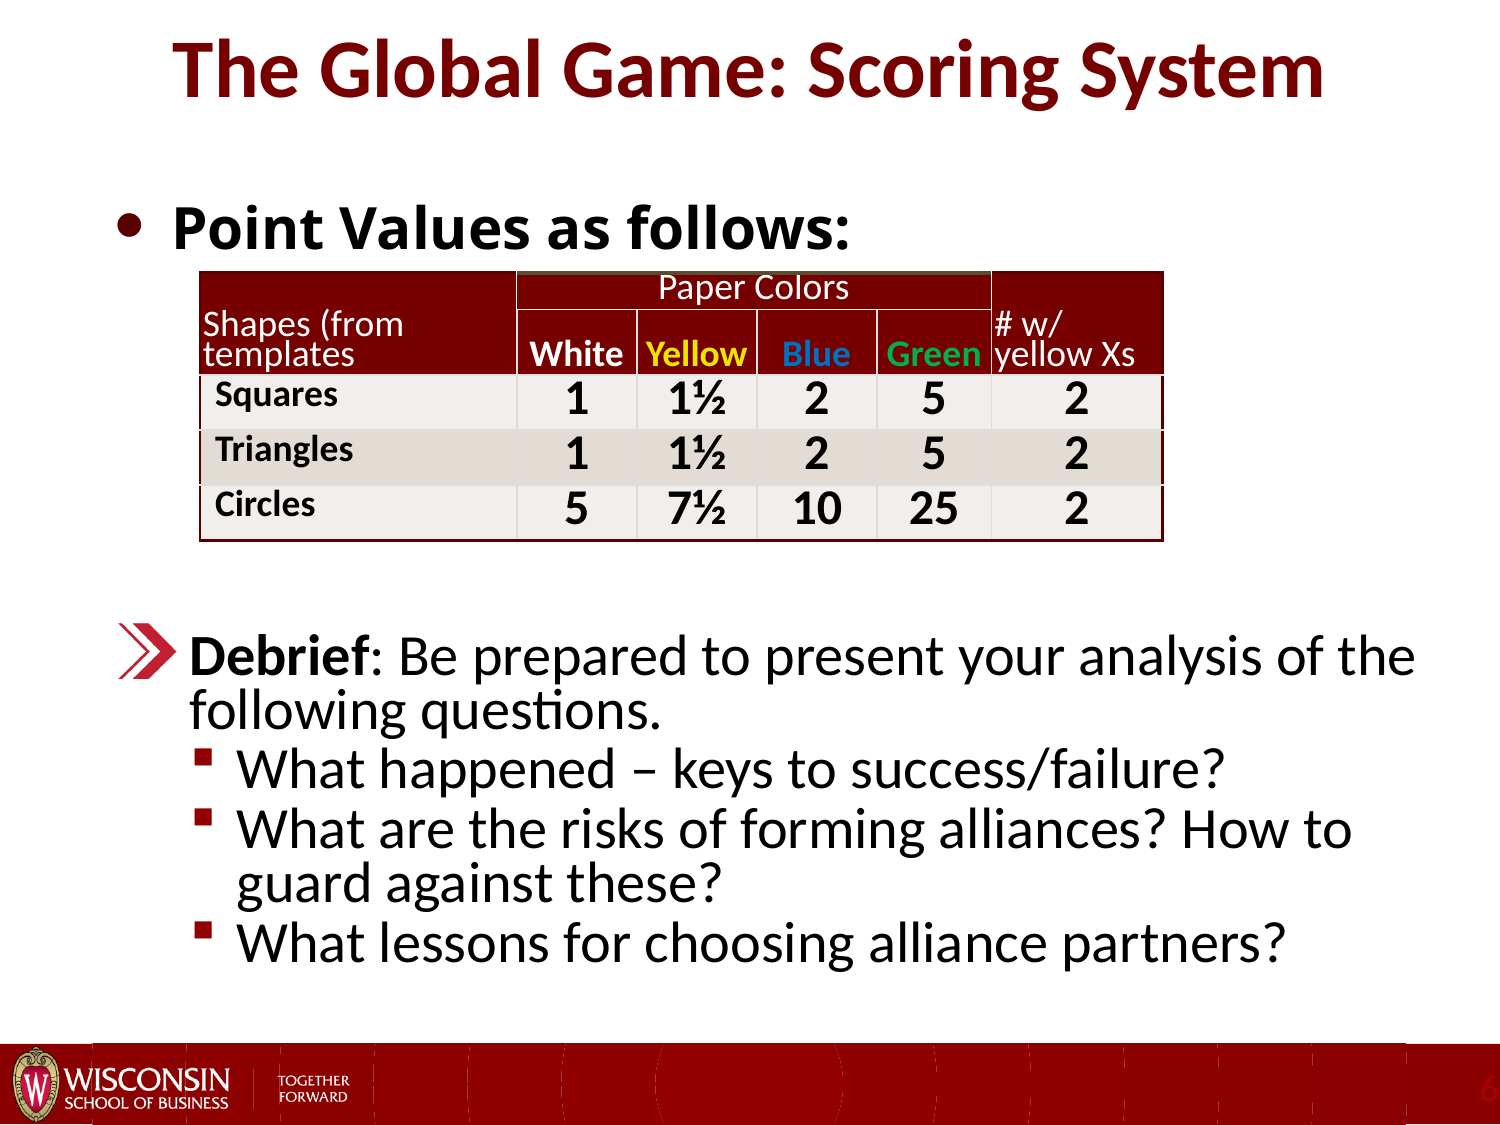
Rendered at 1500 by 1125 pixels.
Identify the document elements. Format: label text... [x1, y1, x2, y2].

picture [12, 1046, 350, 1123]
table_cell White [518, 310, 636, 374]
table_cell 7½ [638, 486, 756, 539]
table_cell 2 [758, 431, 876, 484]
table_cell 1 [518, 376, 636, 429]
table_cell Triangles [201, 431, 516, 484]
table_cell 1½ [638, 431, 756, 484]
table_cell Green [878, 310, 991, 374]
table_cell 2 [992, 376, 1161, 429]
list Point Values as follows: [99, 200, 1450, 288]
table_header Paper Colors [517, 275, 991, 309]
table_header Shapes (from templates [201, 274, 516, 374]
table_cell 2 [992, 431, 1161, 484]
table_cell 1 [518, 431, 636, 484]
table_cell Blue [758, 310, 876, 374]
table_cell 2 [758, 376, 876, 429]
table_cell 25 [878, 486, 991, 539]
title The Global Game: Scoring System [0, 24, 1500, 125]
table_cell 5 [878, 431, 991, 484]
text_box Debrief: Be prepared to present your analysis of the following questions. What happened – keys to success/failure? What are the risks of forming alliances? How to guard against these? What lessons for choosing alliance partners? [99, 624, 1450, 1000]
table_cell Yellow [638, 310, 756, 374]
table_cell 5 [518, 486, 636, 539]
table_cell Squares [201, 376, 516, 429]
table_cell Circles [201, 486, 516, 539]
table_cell 2 [992, 486, 1161, 539]
picture [114, 620, 179, 682]
table_cell 5 [878, 376, 991, 429]
table_header # w/ yellow Xs [992, 274, 1161, 374]
table_cell 10 [758, 486, 876, 539]
table_cell 1½ [638, 376, 756, 429]
